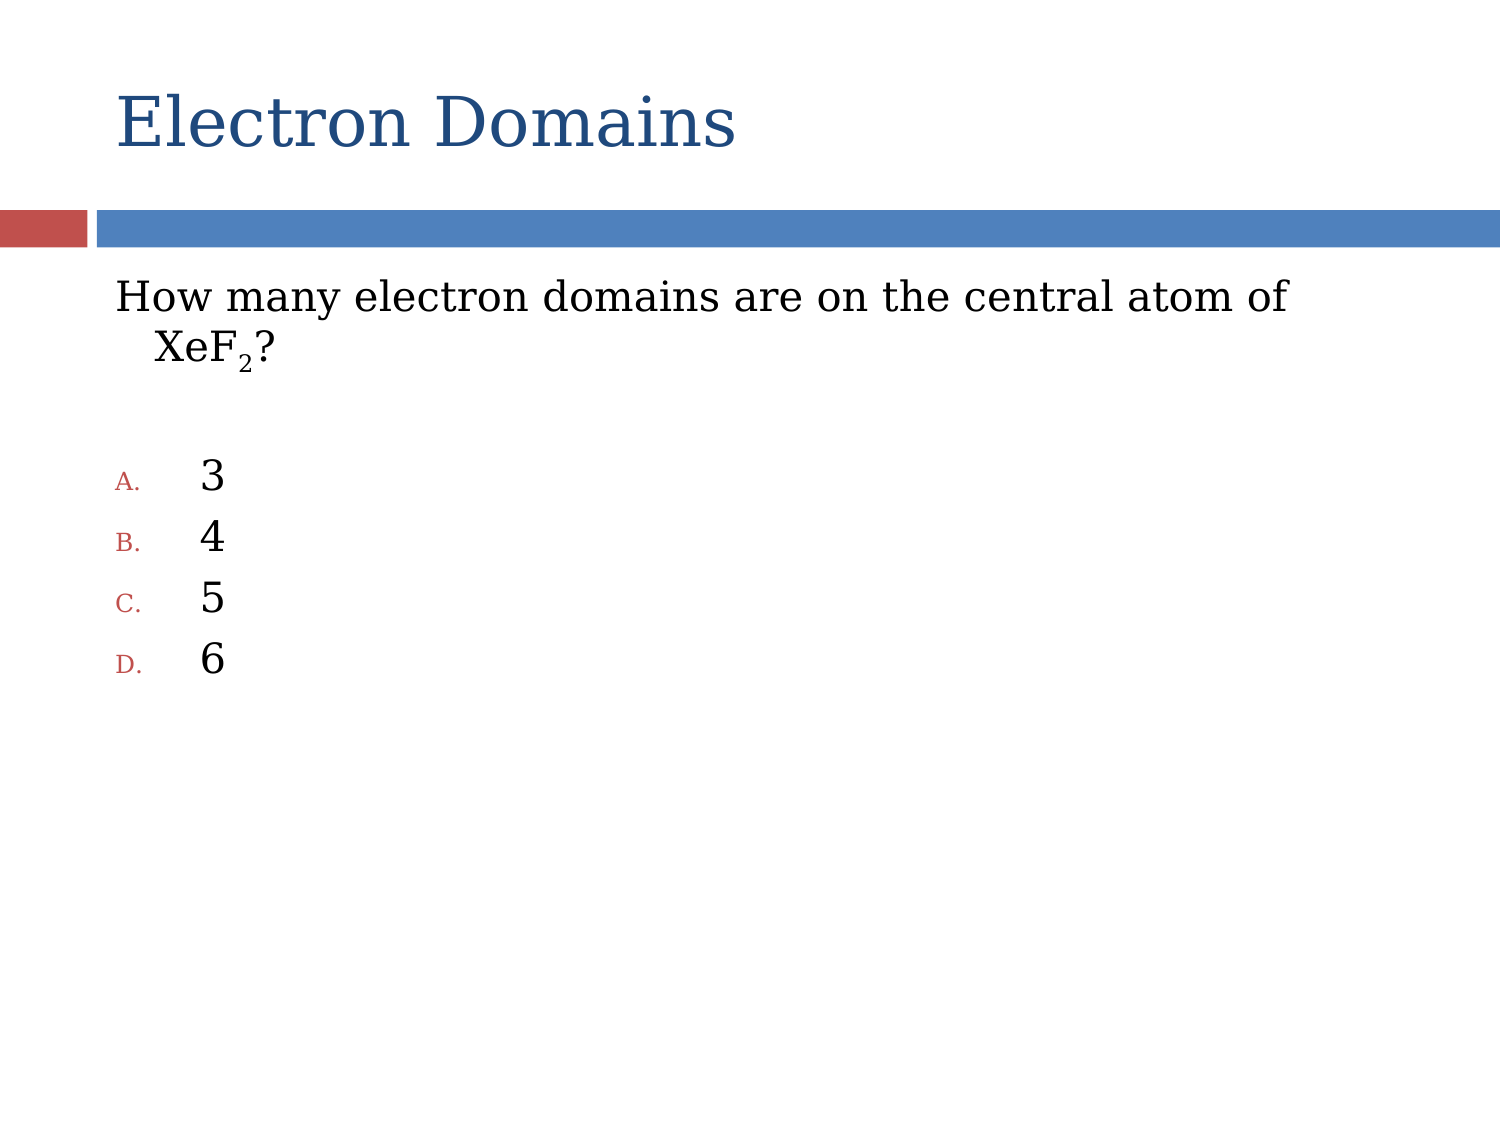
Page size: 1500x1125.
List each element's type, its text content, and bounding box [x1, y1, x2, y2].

title Electron Domains [100, 37, 1438, 200]
list How many electron domains are on the central atom of XeF2? 3 4 5 6 [100, 262, 1438, 1000]
